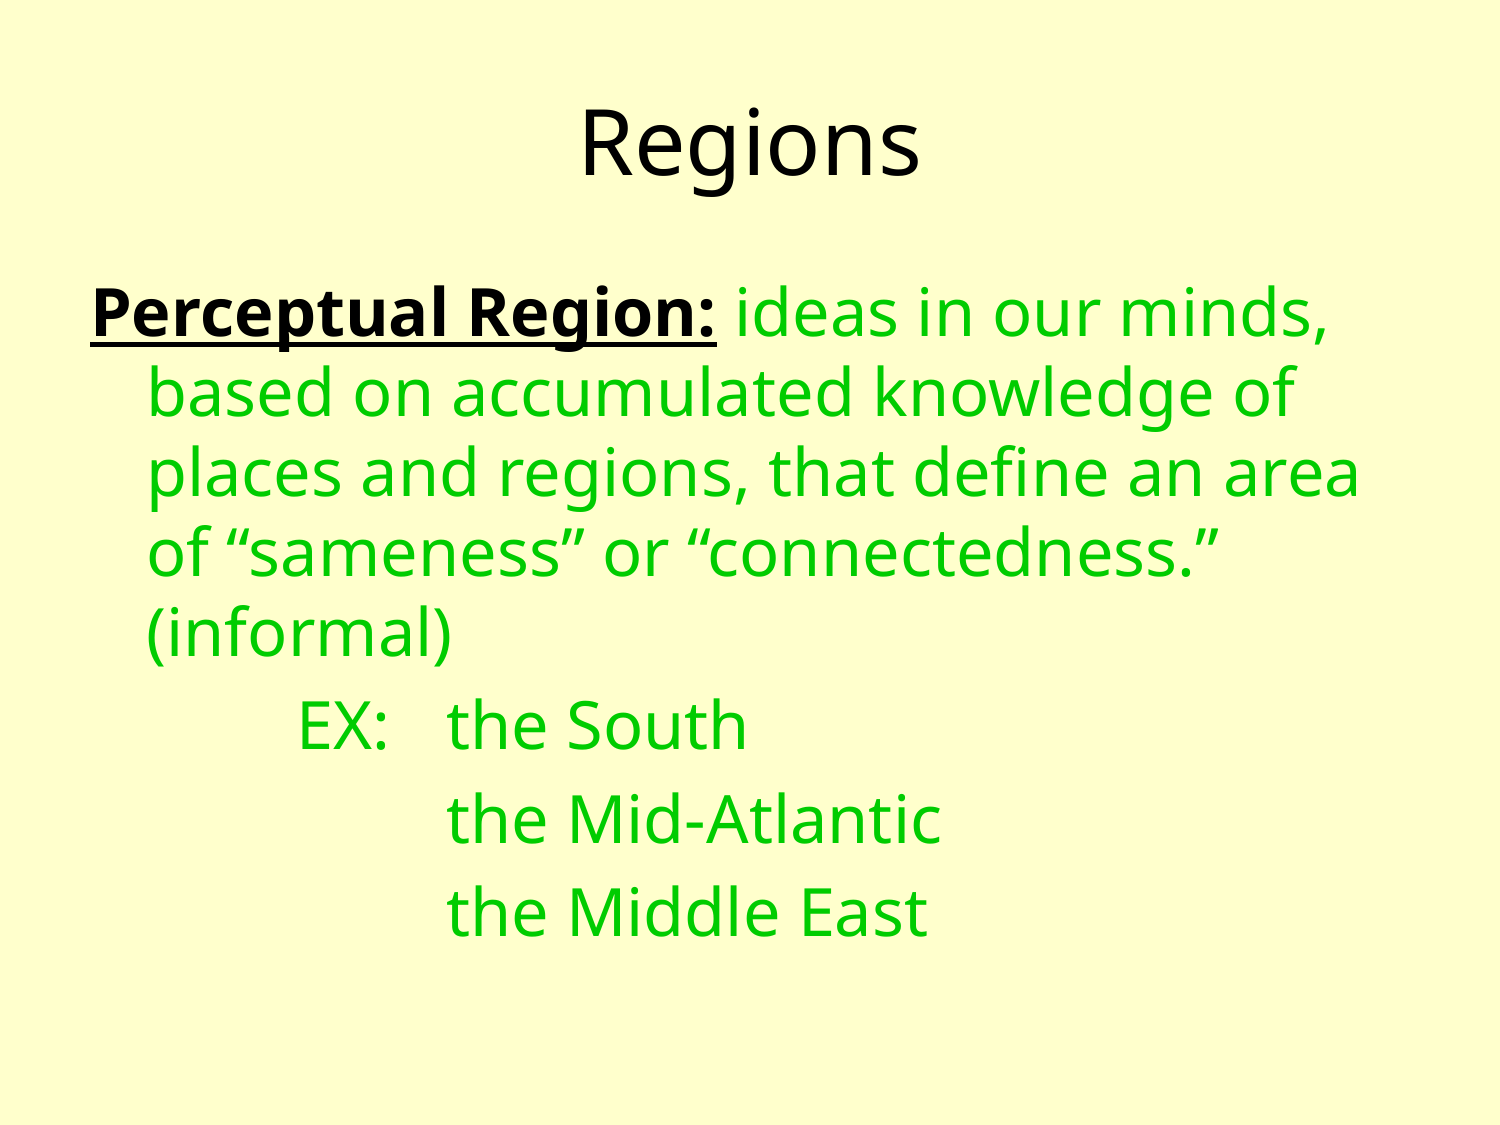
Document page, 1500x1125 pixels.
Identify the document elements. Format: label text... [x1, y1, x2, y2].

list Perceptual Region: ideas in our minds, based on accumulated knowledge of places and regions, that define an area of “sameness” or “connectedness.” (informal) EX: the South the Mid-Atlantic the Middle East [75, 262, 1425, 1005]
title Regions [75, 45, 1425, 233]
